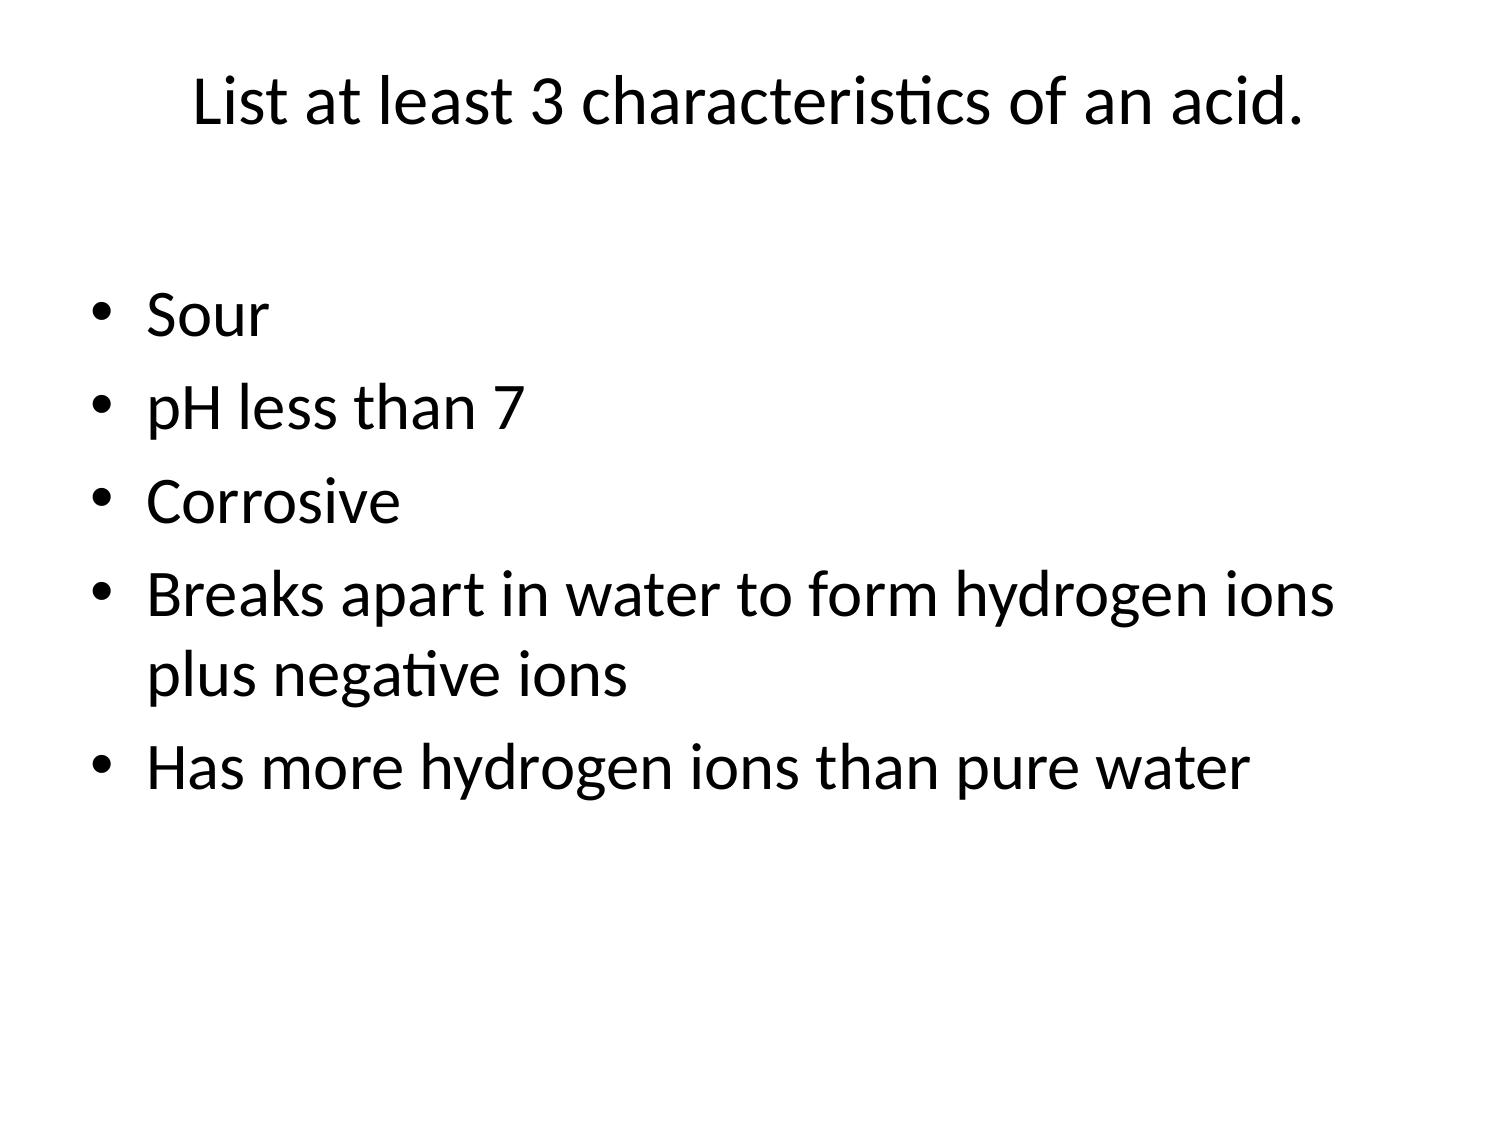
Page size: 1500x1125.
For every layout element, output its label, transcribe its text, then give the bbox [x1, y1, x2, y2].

title List at least 3 characteristics of an acid. [75, 45, 1425, 233]
list Sour pH less than 7 Corrosive Breaks apart in water to form hydrogen ions plus negative ions Has more hydrogen ions than pure water [75, 262, 1425, 1005]
